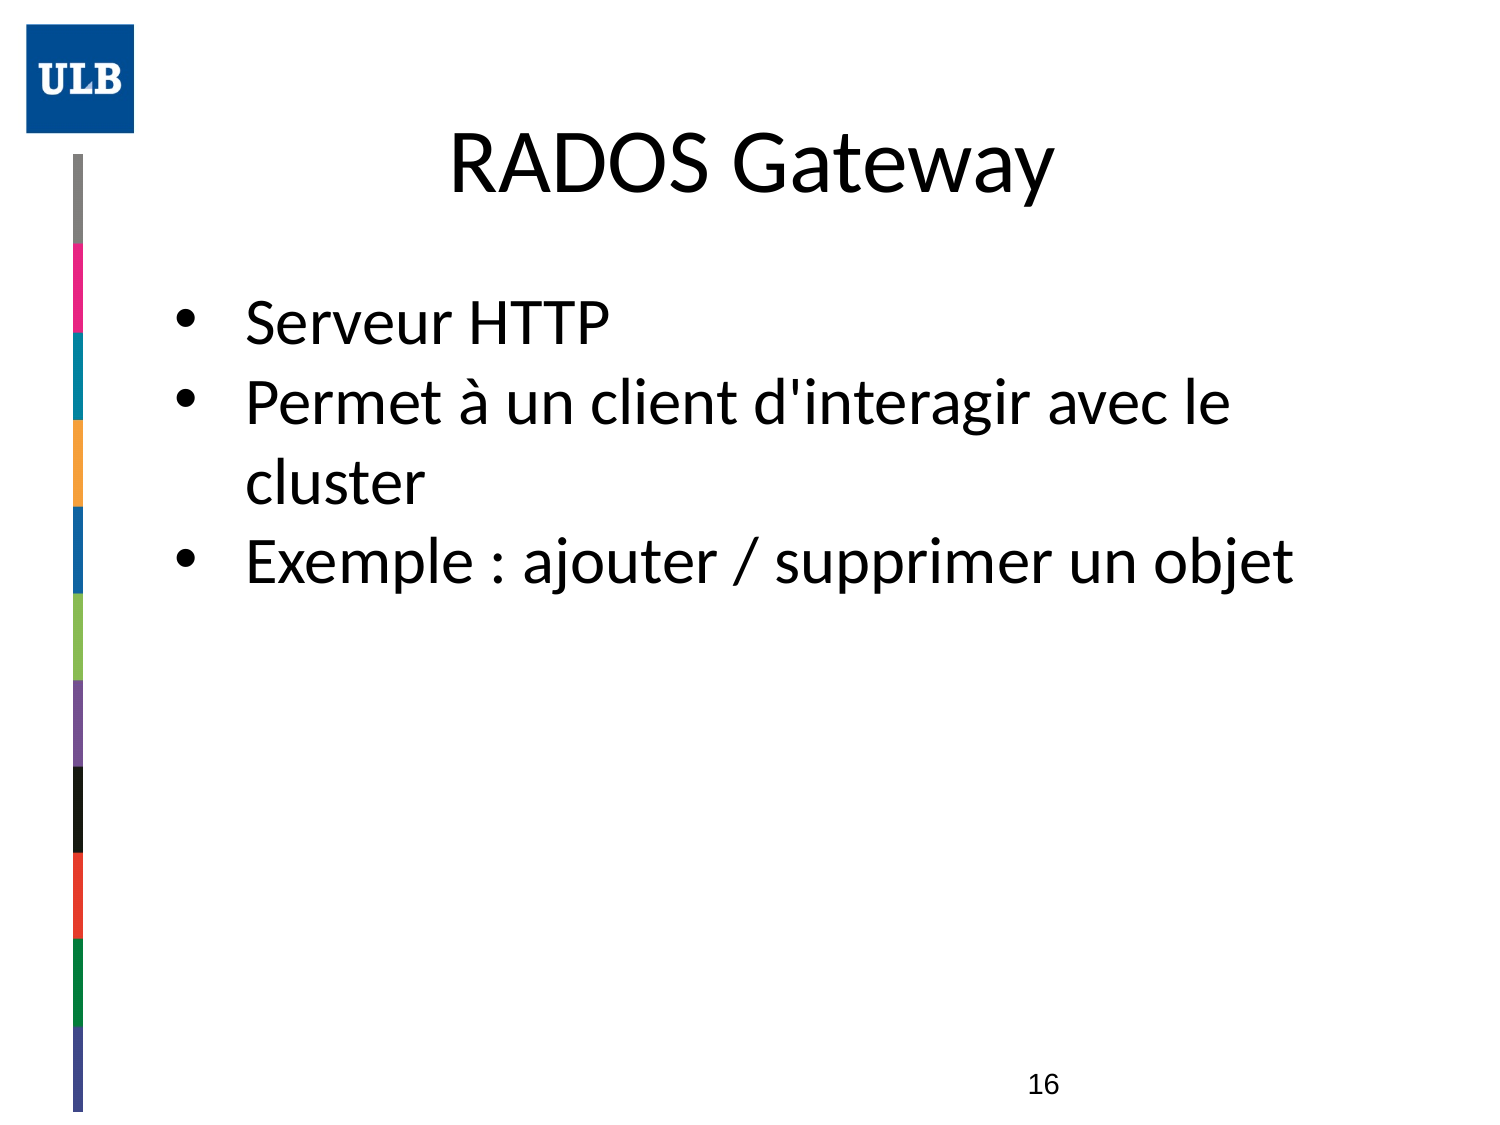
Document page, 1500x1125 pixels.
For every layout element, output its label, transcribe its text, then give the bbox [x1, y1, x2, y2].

slide_number 16 [1012, 1052, 1350, 1113]
title RADOS Gateway [155, 62, 1350, 250]
list Serveur HTTP Permet à un client d'interagir avec le cluster Exemple : ajouter / supprimer un objet [155, 262, 1350, 1005]
picture [7, 24, 142, 143]
picture [73, 154, 83, 333]
picture [73, 420, 83, 1112]
